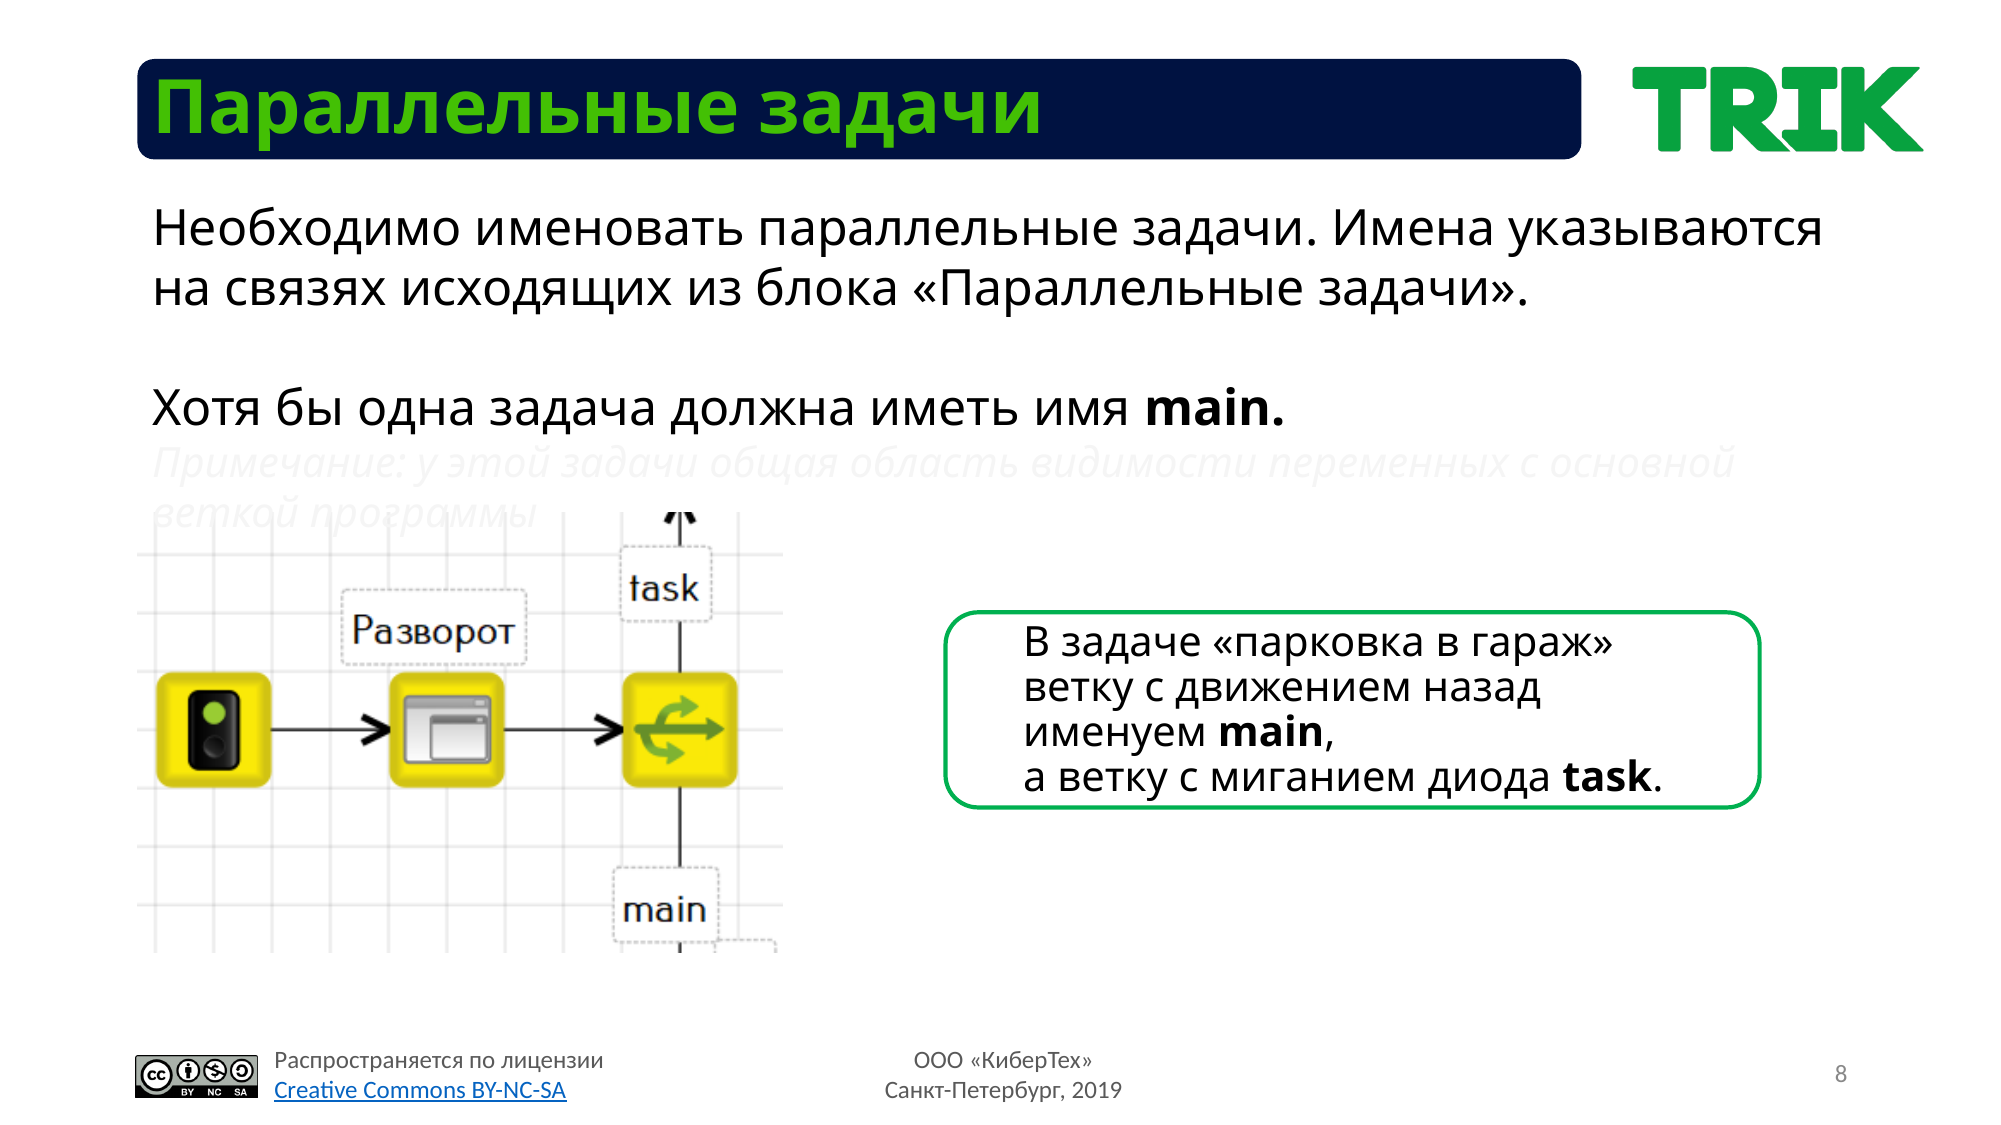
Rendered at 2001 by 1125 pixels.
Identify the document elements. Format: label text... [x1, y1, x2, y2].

picture [137, 512, 784, 953]
picture [135, 1055, 258, 1098]
picture [1631, 64, 1924, 154]
text_box В задаче «парковка в гараж» ветку с движением назад именуем main, а ветку с миганием диода task. [1005, 666, 1732, 755]
text_box [943, 610, 1762, 810]
text_box Необходимо именовать параллельные задачи. Имена указываются на связях исходящих из блока «Параллельные задачи». Хотя бы одна задача должна иметь имя main. Примечание: у этой задачи общая область видимости переменных с основной веткой программы [137, 187, 1863, 513]
title Параллельные задачи [137, 61, 1582, 163]
slide_number 8 [1412, 1042, 1863, 1103]
